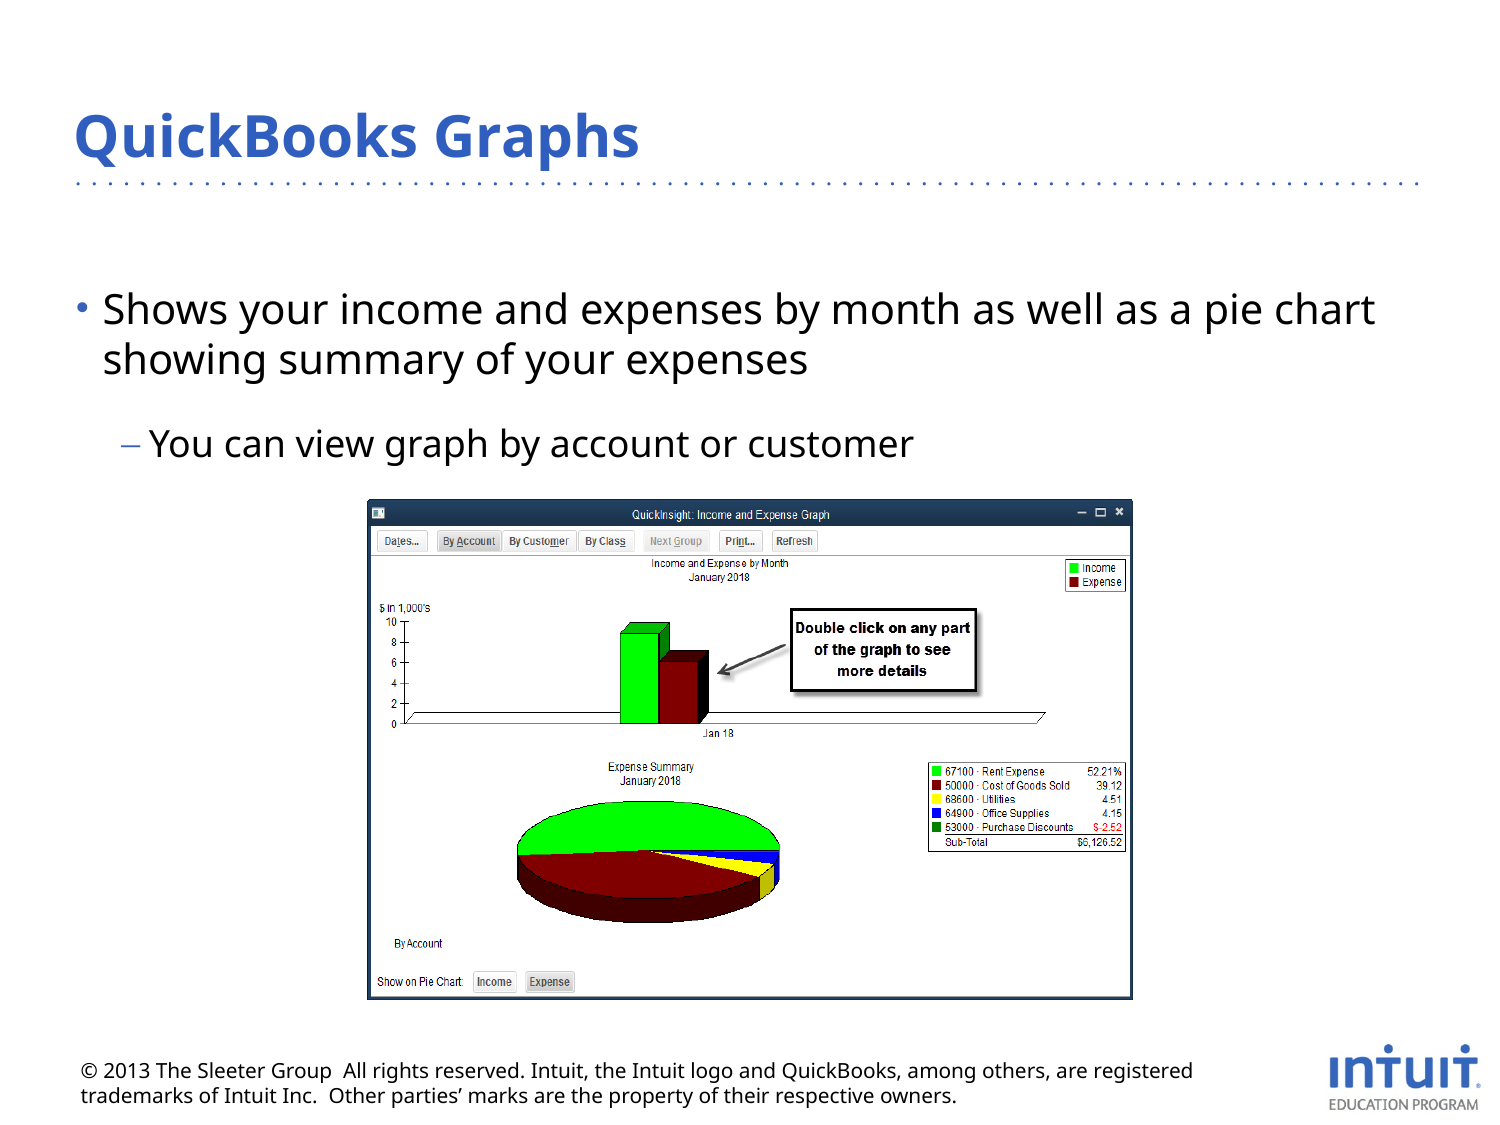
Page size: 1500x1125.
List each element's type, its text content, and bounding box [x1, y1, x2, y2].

list Shows your income and expenses by month as well as a pie chart showing summary of your expenses You can view graph by account or customer [75, 275, 1425, 1018]
title QuickBooks Graphs [73, 62, 1424, 169]
picture [367, 499, 1133, 1001]
picture [1325, 1039, 1485, 1116]
